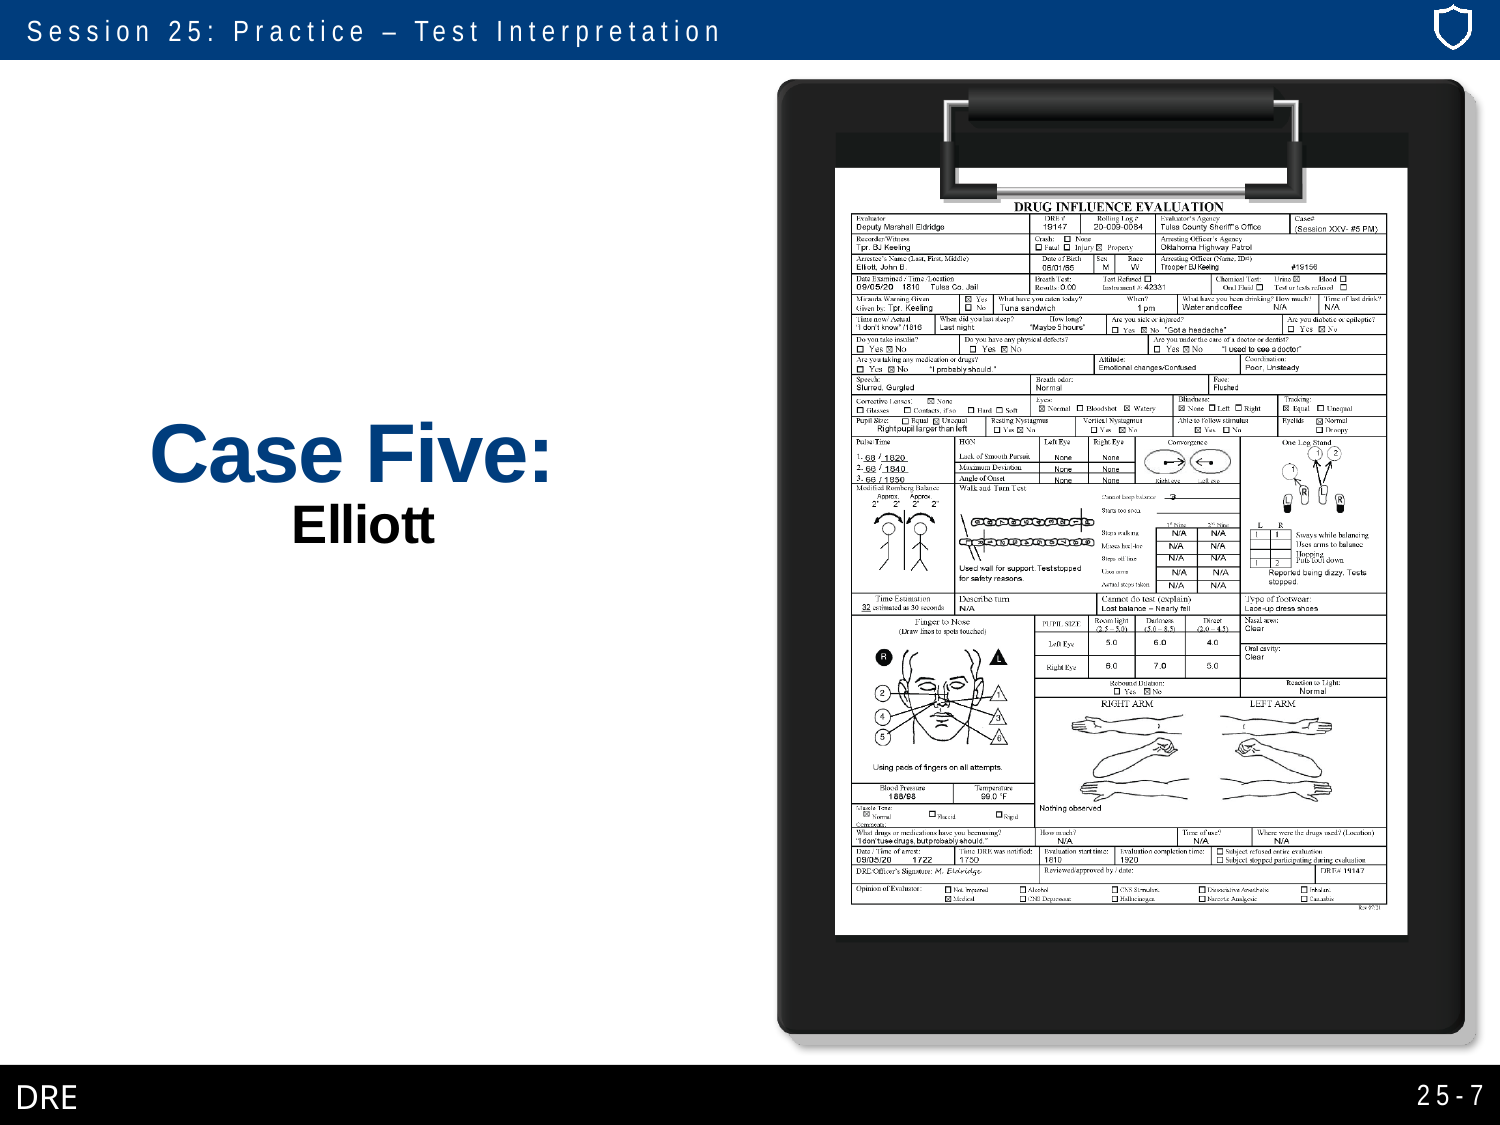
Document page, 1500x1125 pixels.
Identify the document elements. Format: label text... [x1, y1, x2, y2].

title Case Five: Elliott [29, 305, 699, 563]
picture [777, 79, 1477, 1046]
slide_number 25-7 [1218, 1063, 1499, 1124]
picture [1434, 4, 1472, 50]
